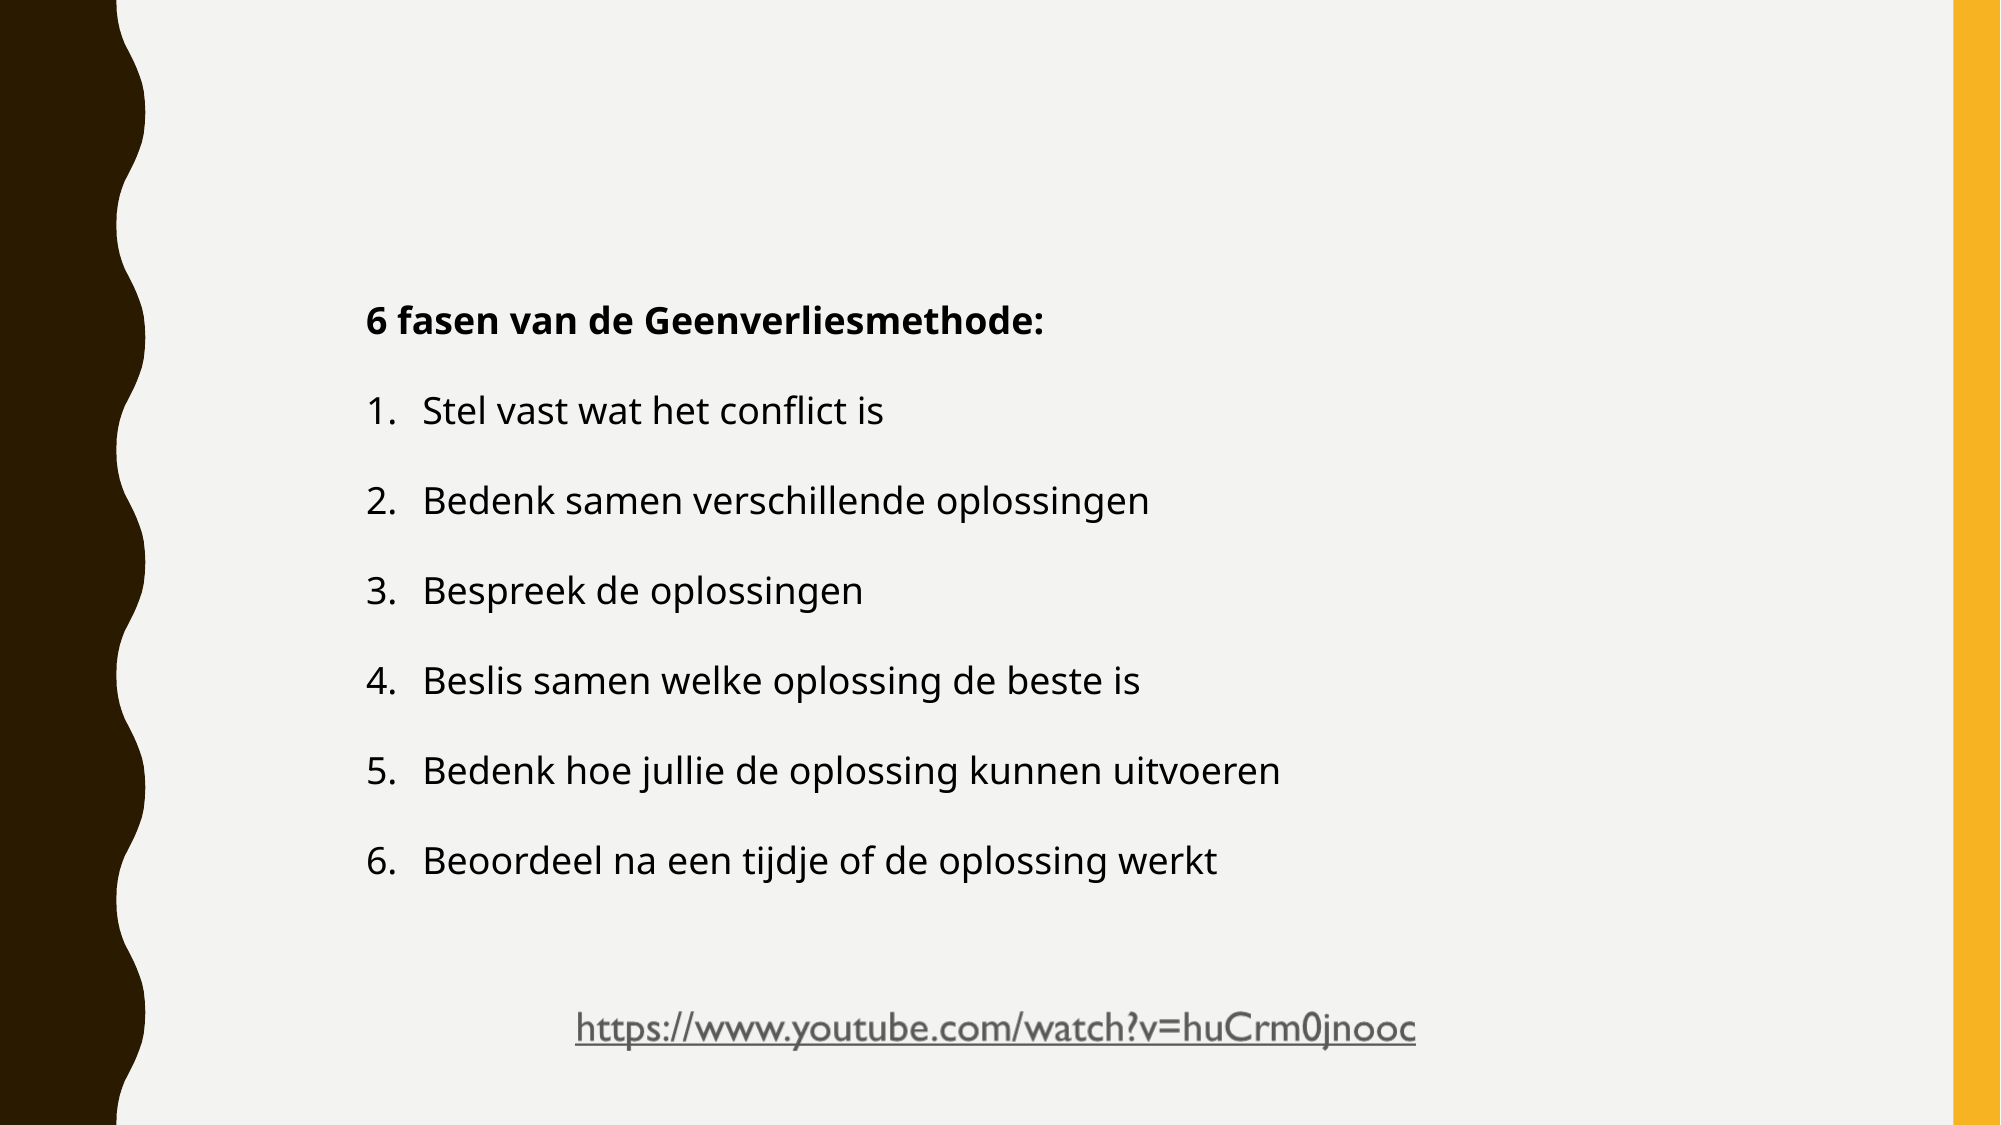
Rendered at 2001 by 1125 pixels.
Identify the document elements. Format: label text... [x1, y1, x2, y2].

text_box 6 fasen van de Geenverliesmethode: Stel vast wat het conflict is Bedenk samen verschillende oplossingen Bespreek de oplossingen Beslis samen welke oplossing de beste is Bedenk hoe jullie de oplossing kunnen uitvoeren Beoordeel na een tijdje of de oplossing werkt [351, 289, 1297, 890]
picture [550, 987, 1450, 1077]
